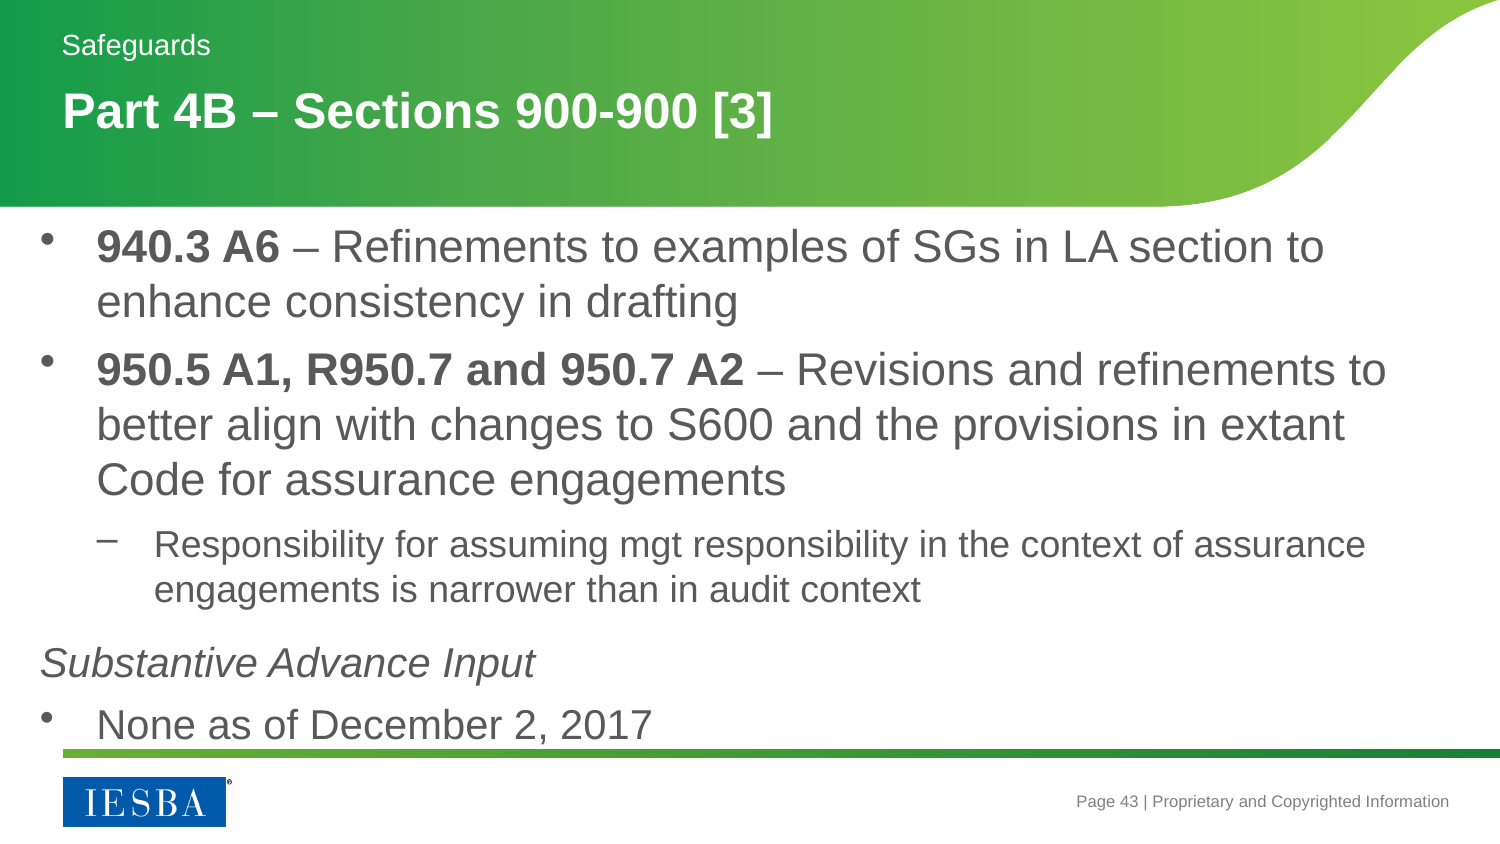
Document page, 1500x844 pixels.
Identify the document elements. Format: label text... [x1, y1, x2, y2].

title Part 4B – Sections 900-900 [3] [62, 75, 1300, 142]
picture [0, 0, 1500, 207]
list 940.3 A6 – Refinements to examples of SGs in LA section to enhance consistency in drafting 950.5 A1, R950.7 and 950.7 A2 – Revisions and refinements to better align with changes to S600 and the provisions in extant Code for assurance engagements Responsibility for assuming mgt responsibility in the context of assurance engagements is narrower than in audit context Substantive Advance Input None as of December 2, 2017 [24, 209, 1475, 698]
picture [63, 777, 232, 827]
subtitle Safeguards [61, 25, 500, 55]
